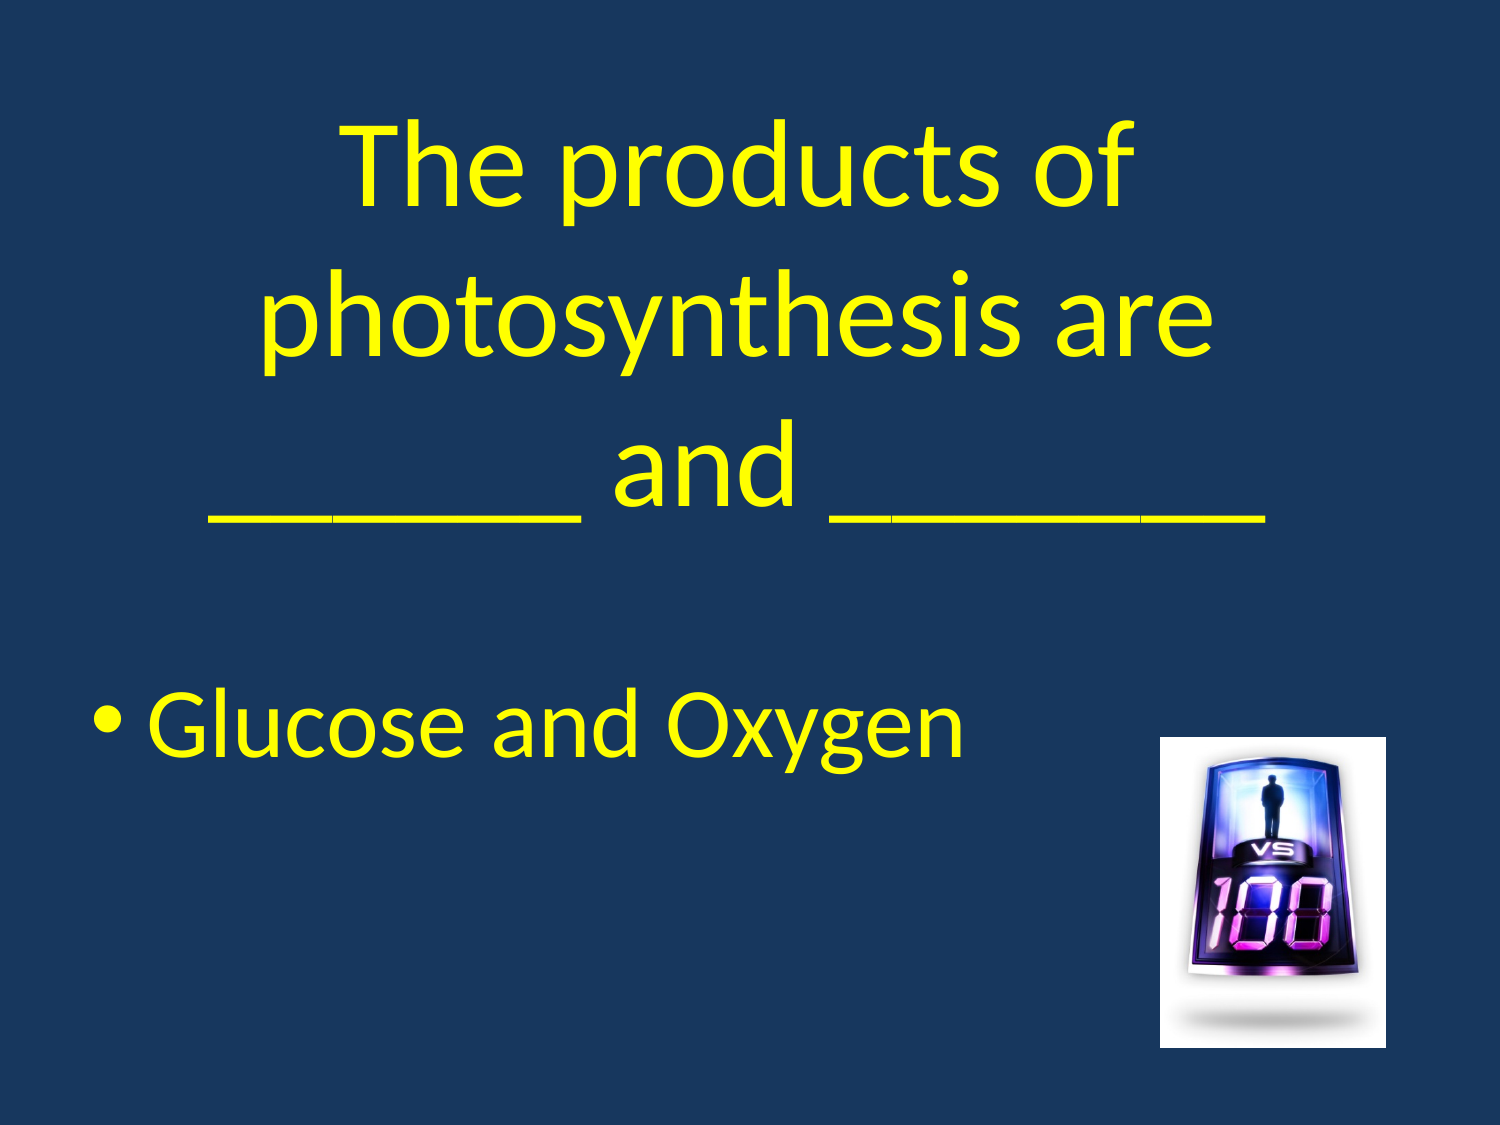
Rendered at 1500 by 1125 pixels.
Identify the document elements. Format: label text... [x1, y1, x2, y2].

picture [1160, 737, 1386, 1049]
list Glucose and Oxygen [75, 650, 1425, 825]
title The products of photosynthesis are ______ and _______ [62, 37, 1413, 575]
